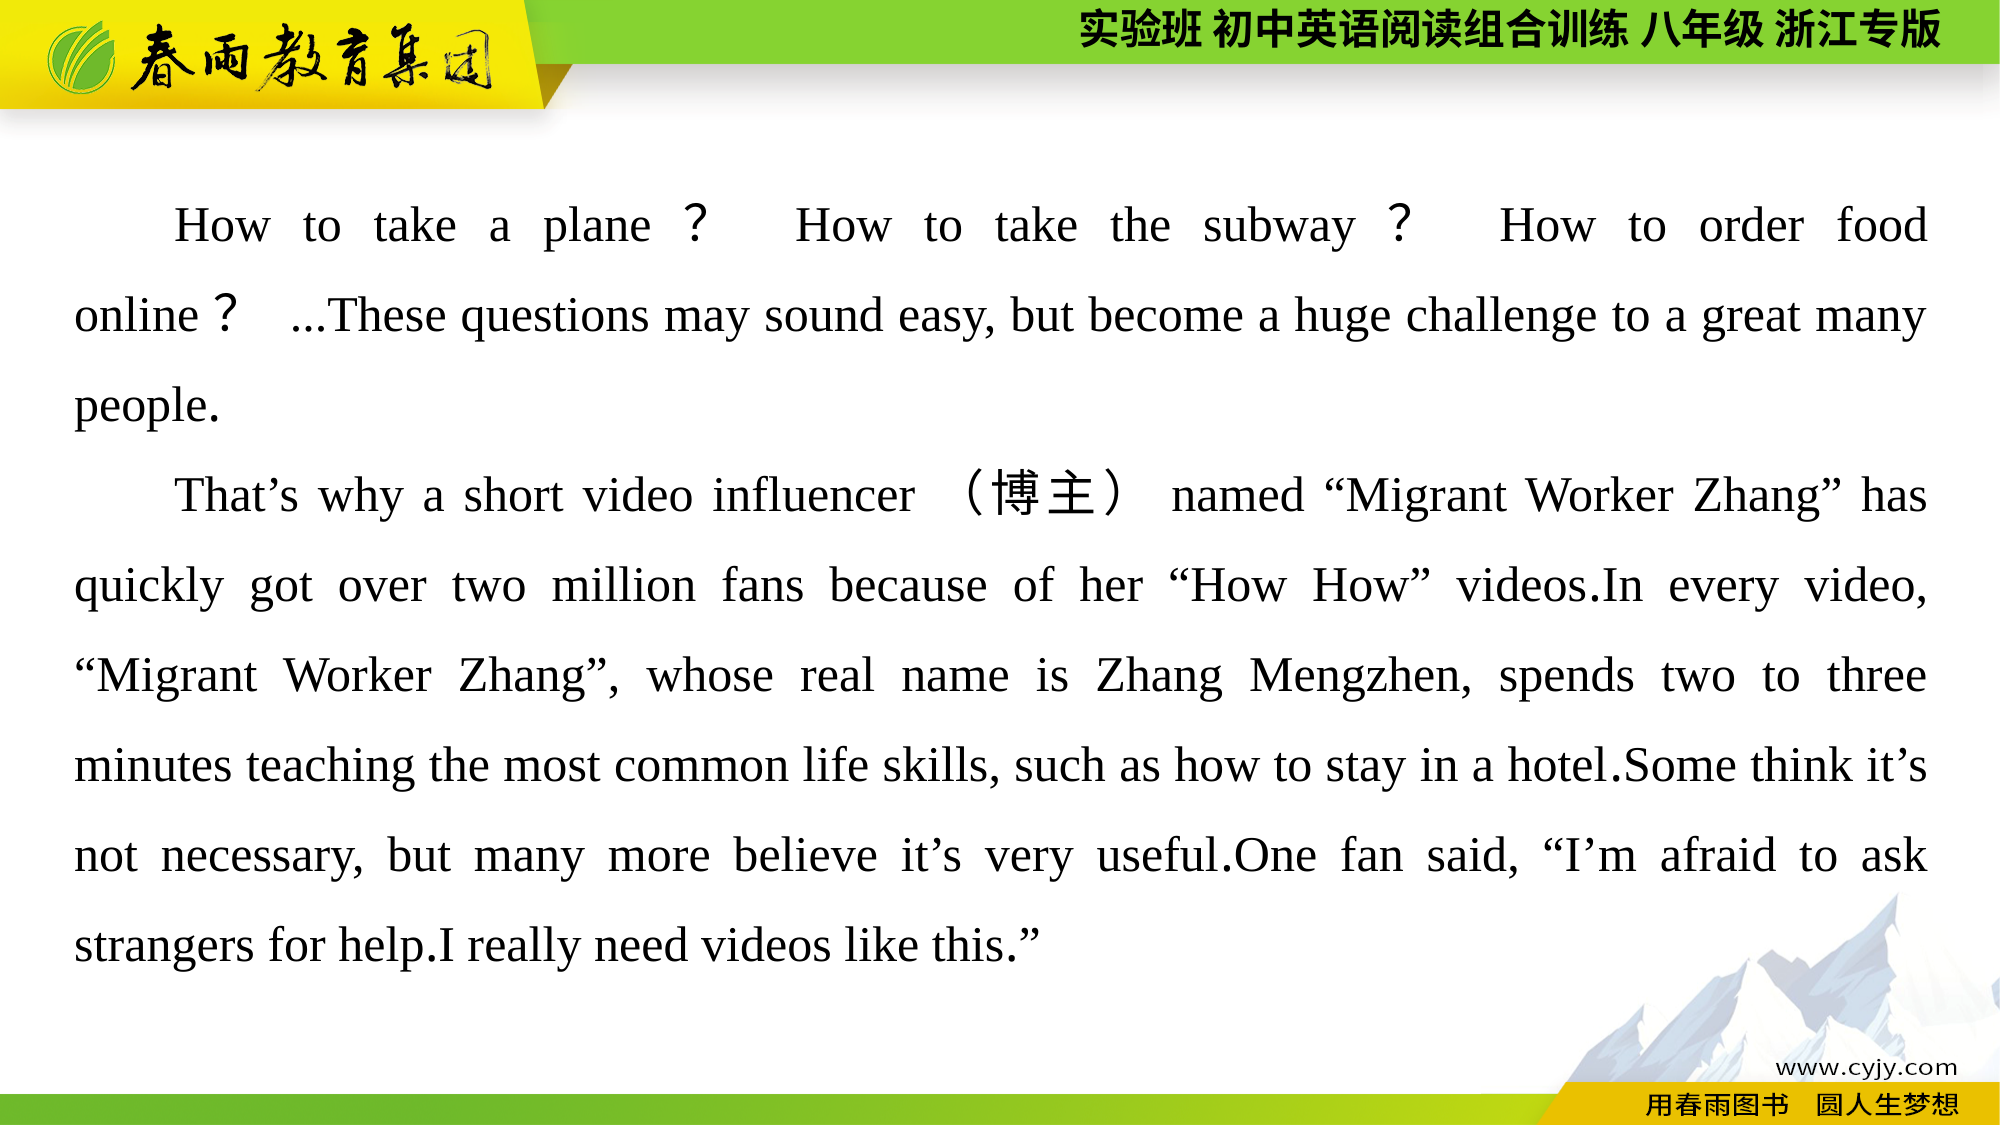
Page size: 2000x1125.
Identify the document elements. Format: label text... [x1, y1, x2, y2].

list How to take a plane？ How to take the subway？ How to order food online？ ...These questions may sound easy, but become a huge challenge to a great many people. That’s why a short video influencer（博主）named “Migrant Worker Zhang” has quickly got over two million fans because of her “How How” videos.In every video, “Migrant Worker Zhang”, whose real name is Zhang Mengzhen, spends two to three minutes teaching the most common life skills, such as how to stay in a hotel.Some think it’s not necessary, but many more believe it’s very useful.One fan said, “I’m afraid to ask strangers for help.I really need videos like this.” [59, 154, 1944, 897]
picture [0, 0, 2000, 1125]
